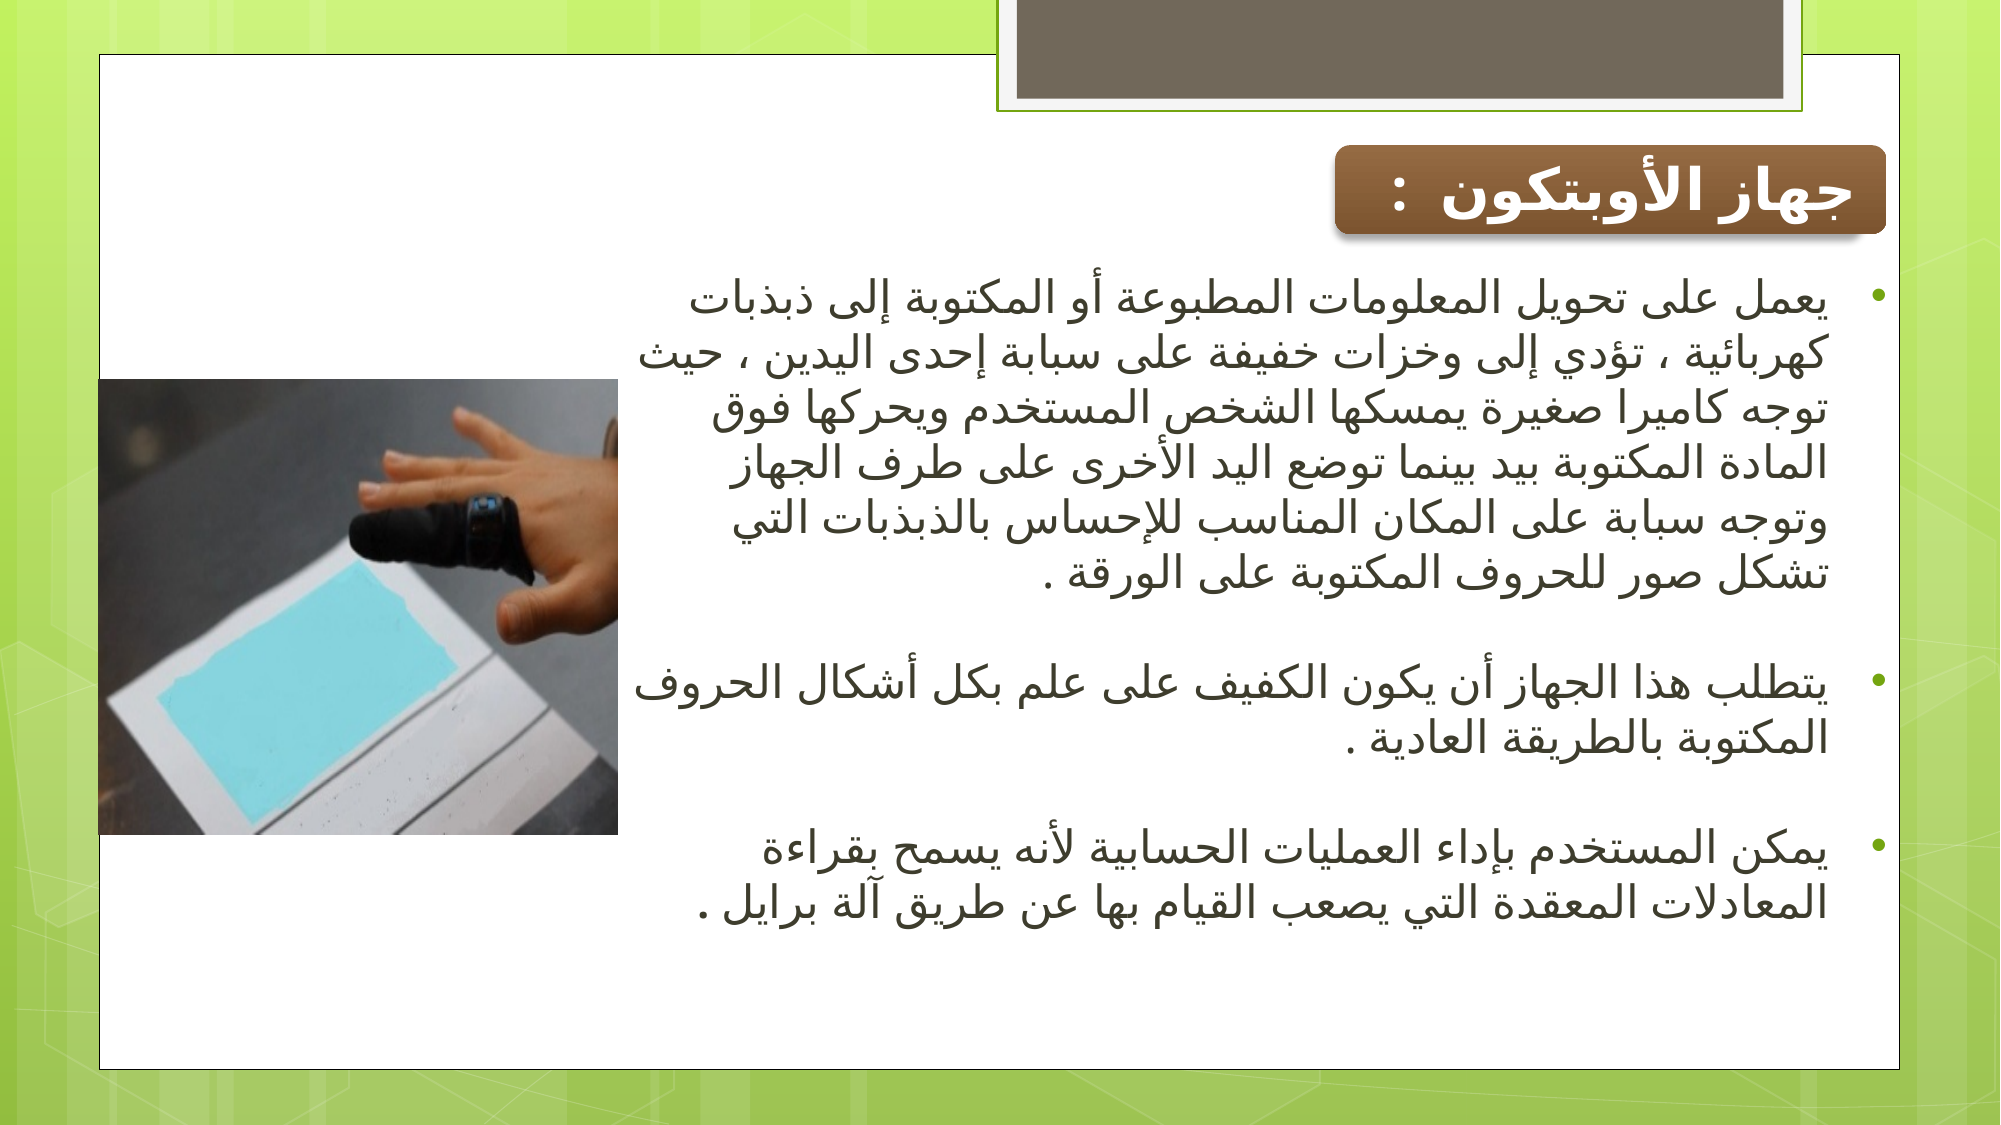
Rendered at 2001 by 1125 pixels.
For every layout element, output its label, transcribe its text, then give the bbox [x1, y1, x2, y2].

text_box جهاز الأوبتكون : ﻿ يعمل على تحويل المعلومات المطبوعة أو المكتوبة إلى ذبذبات كهربائية ، تؤدي إلى وخزات خفيفة على سبابة إحدى اليدين ، حيث توجه كاميرا صغيرة يمسكها الشخص المستخدم ويحركها فوق المادة المكتوبة بيد بينما توضع اليد الأخرى على طرف الجهاز وتوجه سبابة على المكان المناسب للإحساس بالذبذبات التي تشكل صور للحروف المكتوبة على الورقة . يتطلب هذا الجهاز أن يكون الكفيف على علم بكل أشكال الحروف المكتوبة بالطريقة العادية . يمكن المستخدم بإداء العمليات الحسابية لأنه يسمح بقراءة المعادلات المعقدة التي يصعب القيام بها عن طريق آلة برايل . [602, 145, 1902, 935]
picture [97, 379, 618, 835]
